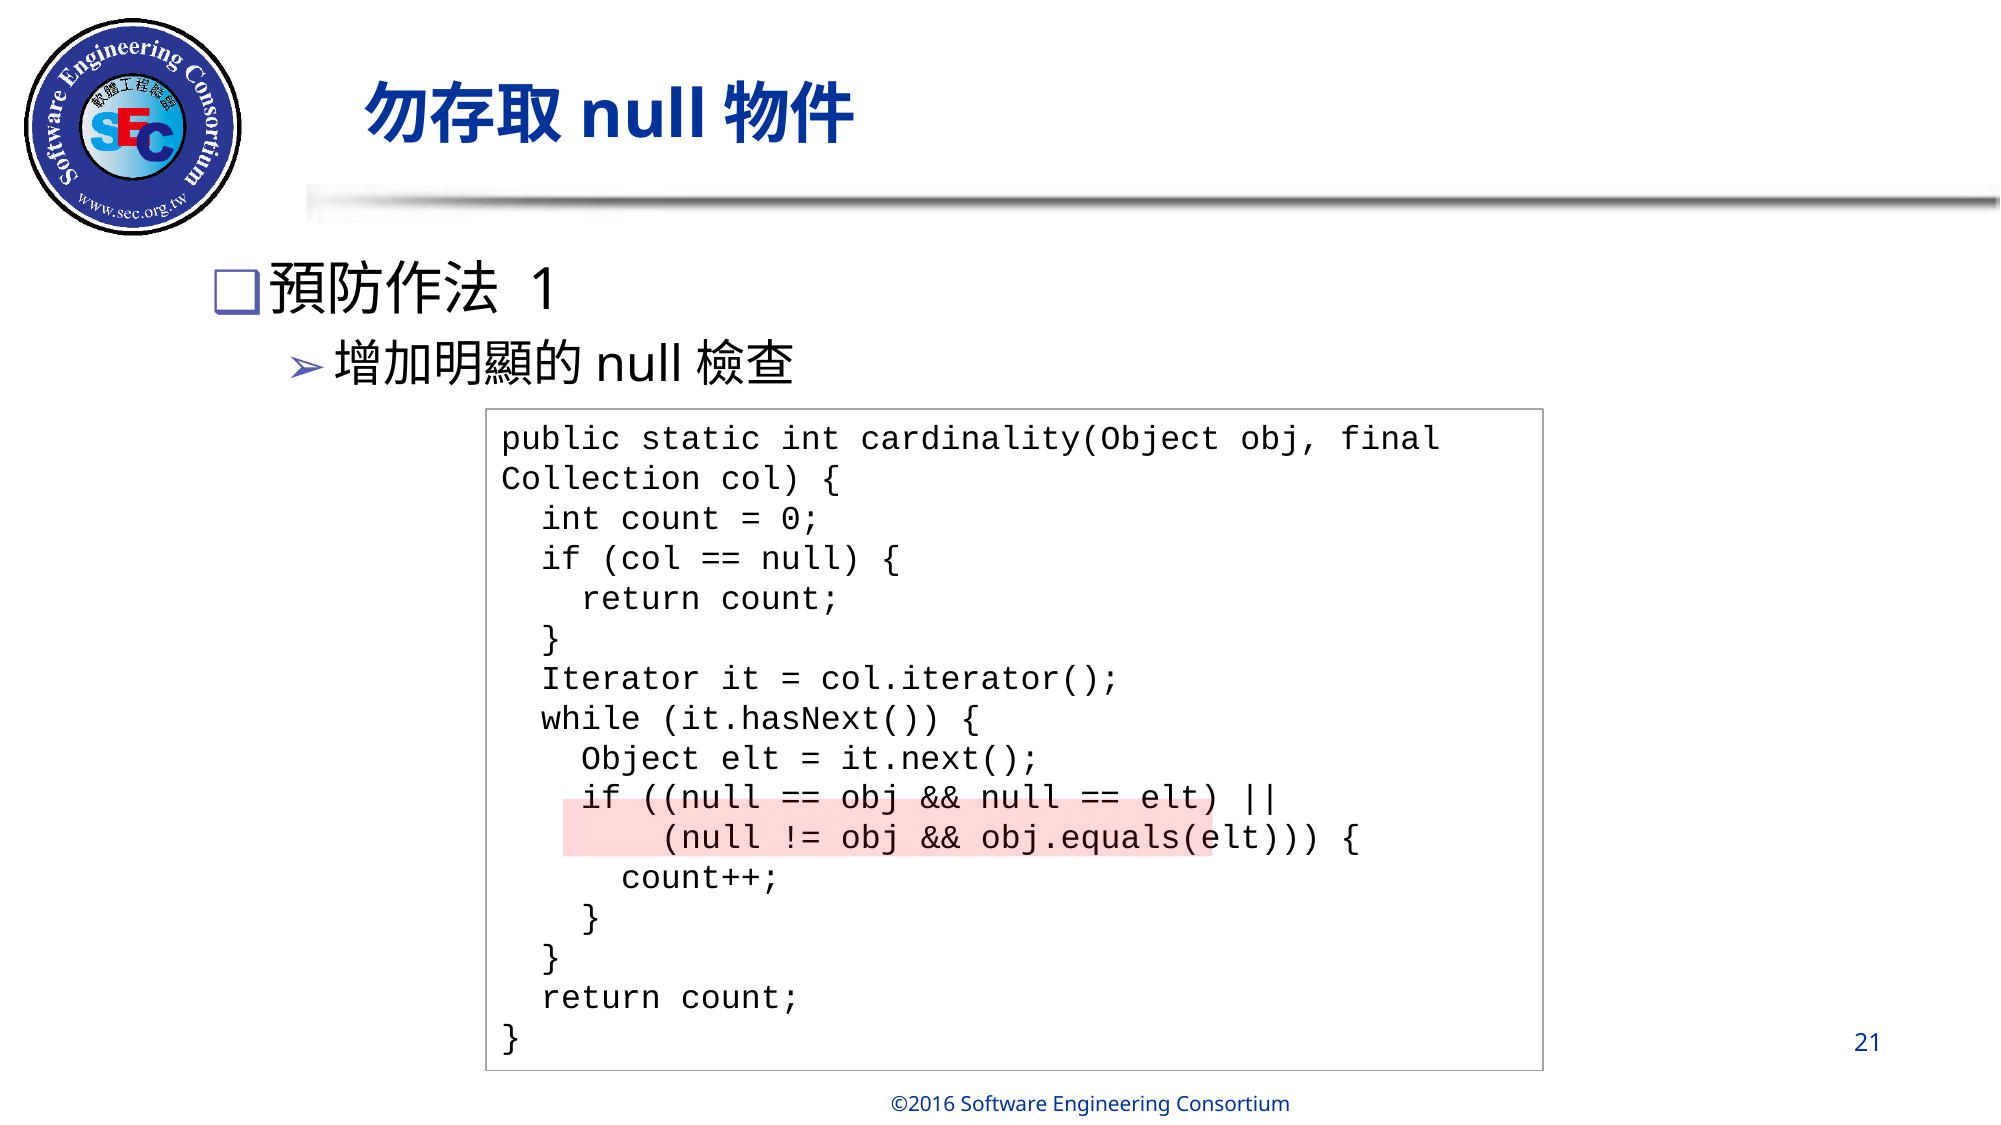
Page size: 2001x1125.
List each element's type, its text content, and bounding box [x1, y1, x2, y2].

text_box public static int cardinality(Object obj, final Collection col) { int count = 0; if (col == null) { return count; } Iterator it = col.iterator(); while (it.hasNext()) { Object elt = it.next(); if ((null == obj && null == elt) || (null != obj && obj.equals(elt))) { count++; } } return count; } [486, 408, 1544, 1071]
list 預防作法 1 增加明顯的null檢查 [196, 243, 1898, 1000]
title 勿存取null物件 [348, 42, 2000, 179]
picture [306, 184, 2000, 223]
text_box [562, 798, 1213, 857]
picture [0, 0, 265, 259]
slide_number ‹#› [1481, 1019, 1898, 1094]
